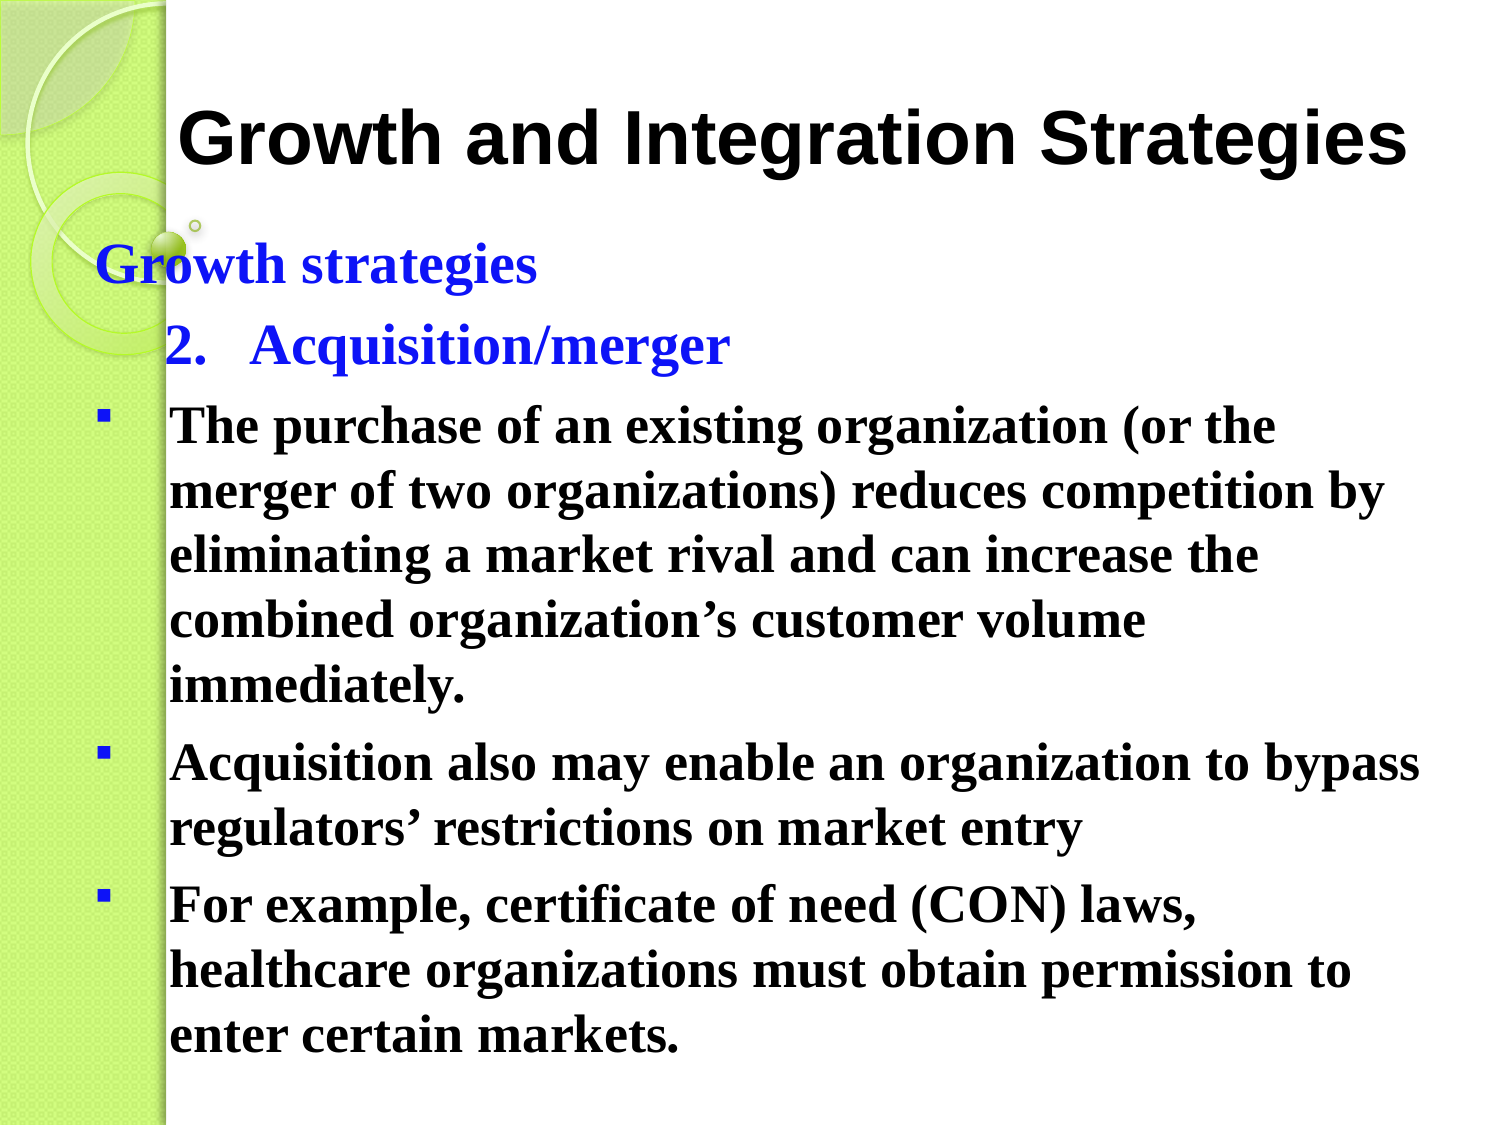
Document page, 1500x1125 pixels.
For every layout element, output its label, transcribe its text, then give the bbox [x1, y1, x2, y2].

title Growth and Integration Strategies [162, 59, 1450, 188]
subtitle Growth strategies Acquisition/merger The purchase of an existing organization (or the merger of two organizations) reduces competition by eliminating a market rival and can increase the combined organization’s customer volume immediately. Acquisition also may enable an organization to bypass regulators’ restrictions on market entry For example, certificate of need (CON) laws, healthcare organizations must obtain permission to enter certain markets. [75, 224, 1463, 1075]
